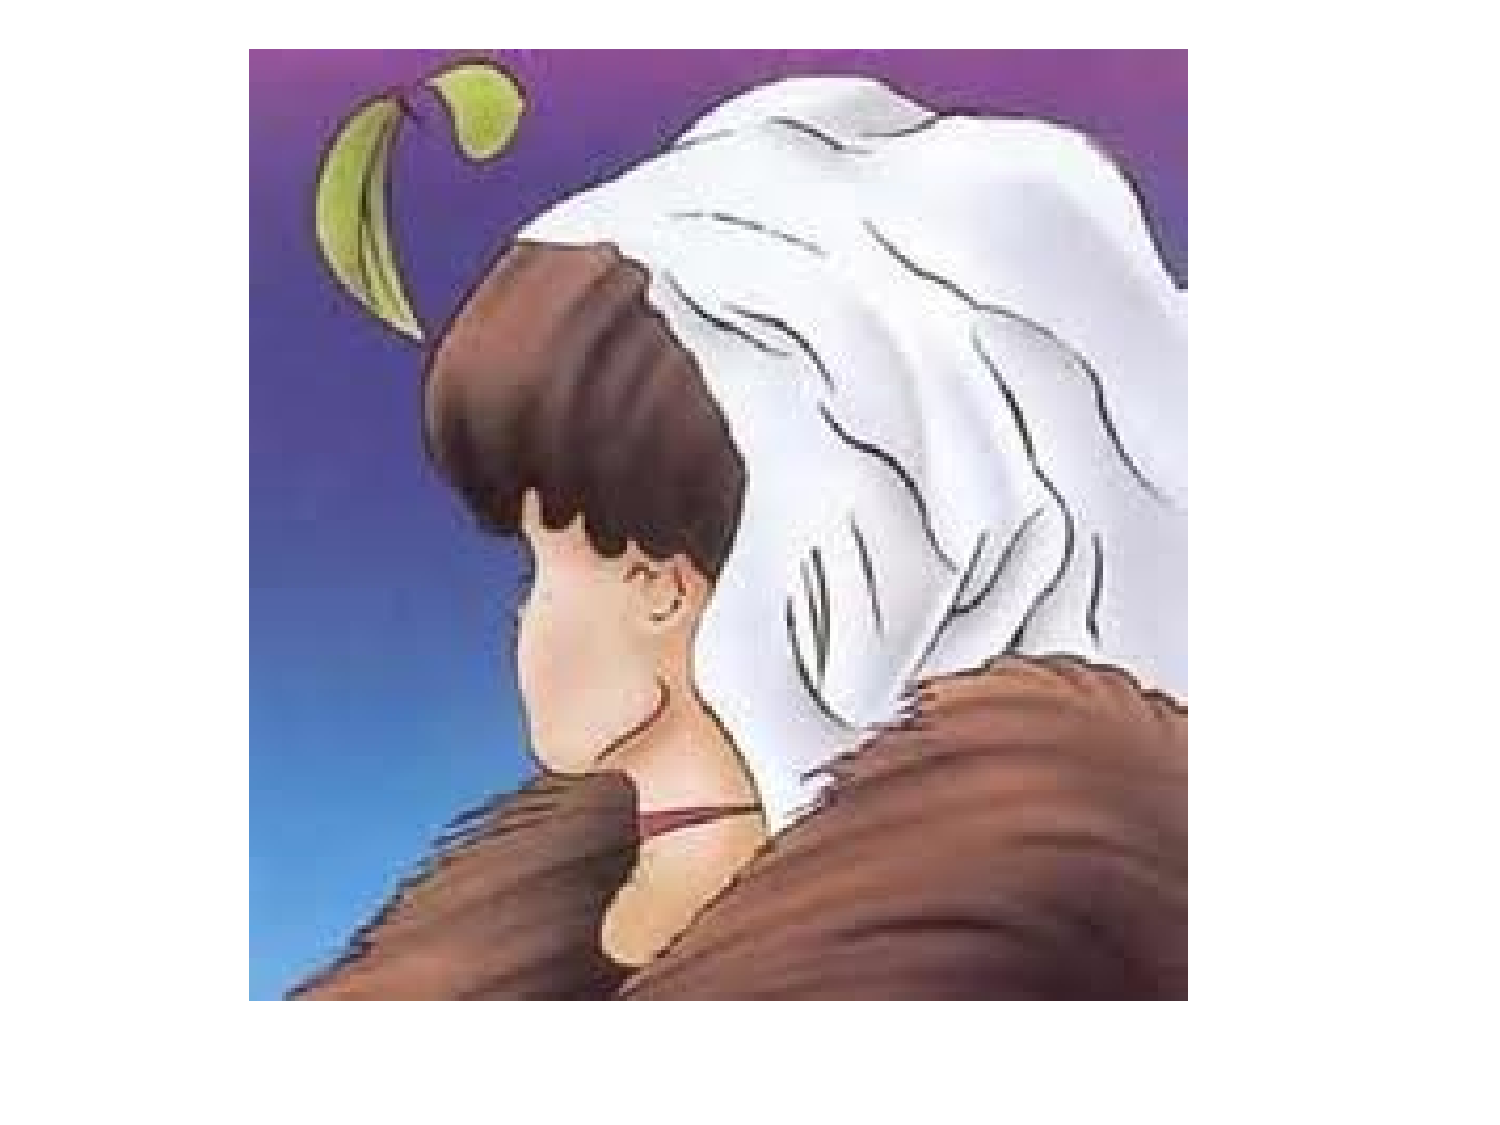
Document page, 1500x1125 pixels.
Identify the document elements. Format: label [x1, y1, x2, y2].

picture [249, 49, 1188, 1001]
